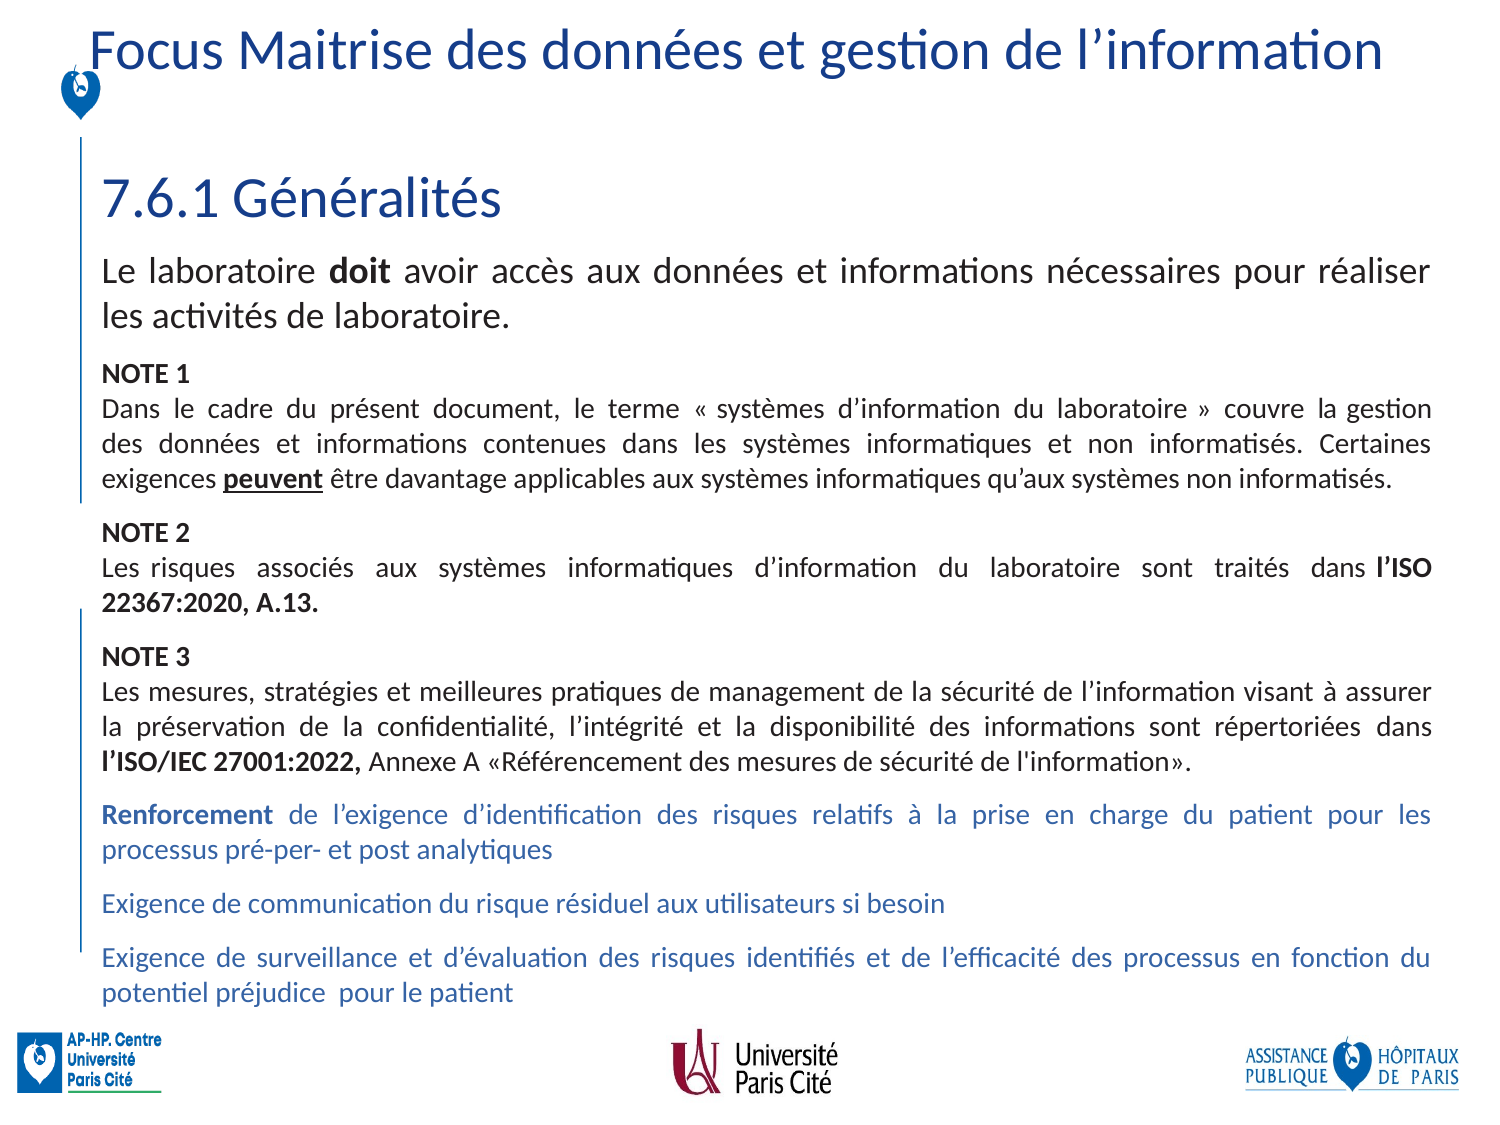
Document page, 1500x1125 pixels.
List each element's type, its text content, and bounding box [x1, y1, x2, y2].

picture [666, 1024, 839, 1103]
picture [16, 1031, 162, 1094]
text_box 7.6.1 Généralités Le laboratoire doit avoir accès aux données et informations nécessaires pour réaliser les activités de laboratoire. NOTE 1 Dans le cadre du présent document, le terme « systèmes d’information du laboratoire » couvre la gestion des données et informations contenues dans les systèmes informatiques et non informatisés. Certaines exigences peuvent être davantage applicables aux systèmes informatiques qu’aux systèmes non informatisés. NOTE 2 Les risques associés aux systèmes informatiques d’information du laboratoire sont traités dans l’ISO 22367:2020, A.13. NOTE 3 Les mesures, stratégies et meilleures pratiques de management de la sécurité de l’information visant à assurer la préservation de la confidentialité, l’intégrité et la disponibilité des informations sont répertoriées dans l’ISO/IEC 27001:2022, Annexe A «Référencement des mesures de sécurité de l'information». Renforcement de l’exigence d’identification des risques relatifs à la prise en charge du patient pour les processus pré-per- et post analytiques Exigence de communication du risque résiduel aux utilisateurs si besoin Exigence de surveillance et d’évaluation des risques identifiés et de l’efficacité des processus en fonction du potentiel préjudice pour le patient [86, 151, 1465, 1016]
picture [58, 62, 103, 122]
picture [1245, 1035, 1459, 1092]
text_box Focus Maitrise des données et gestion de l’information [89, 19, 1496, 90]
